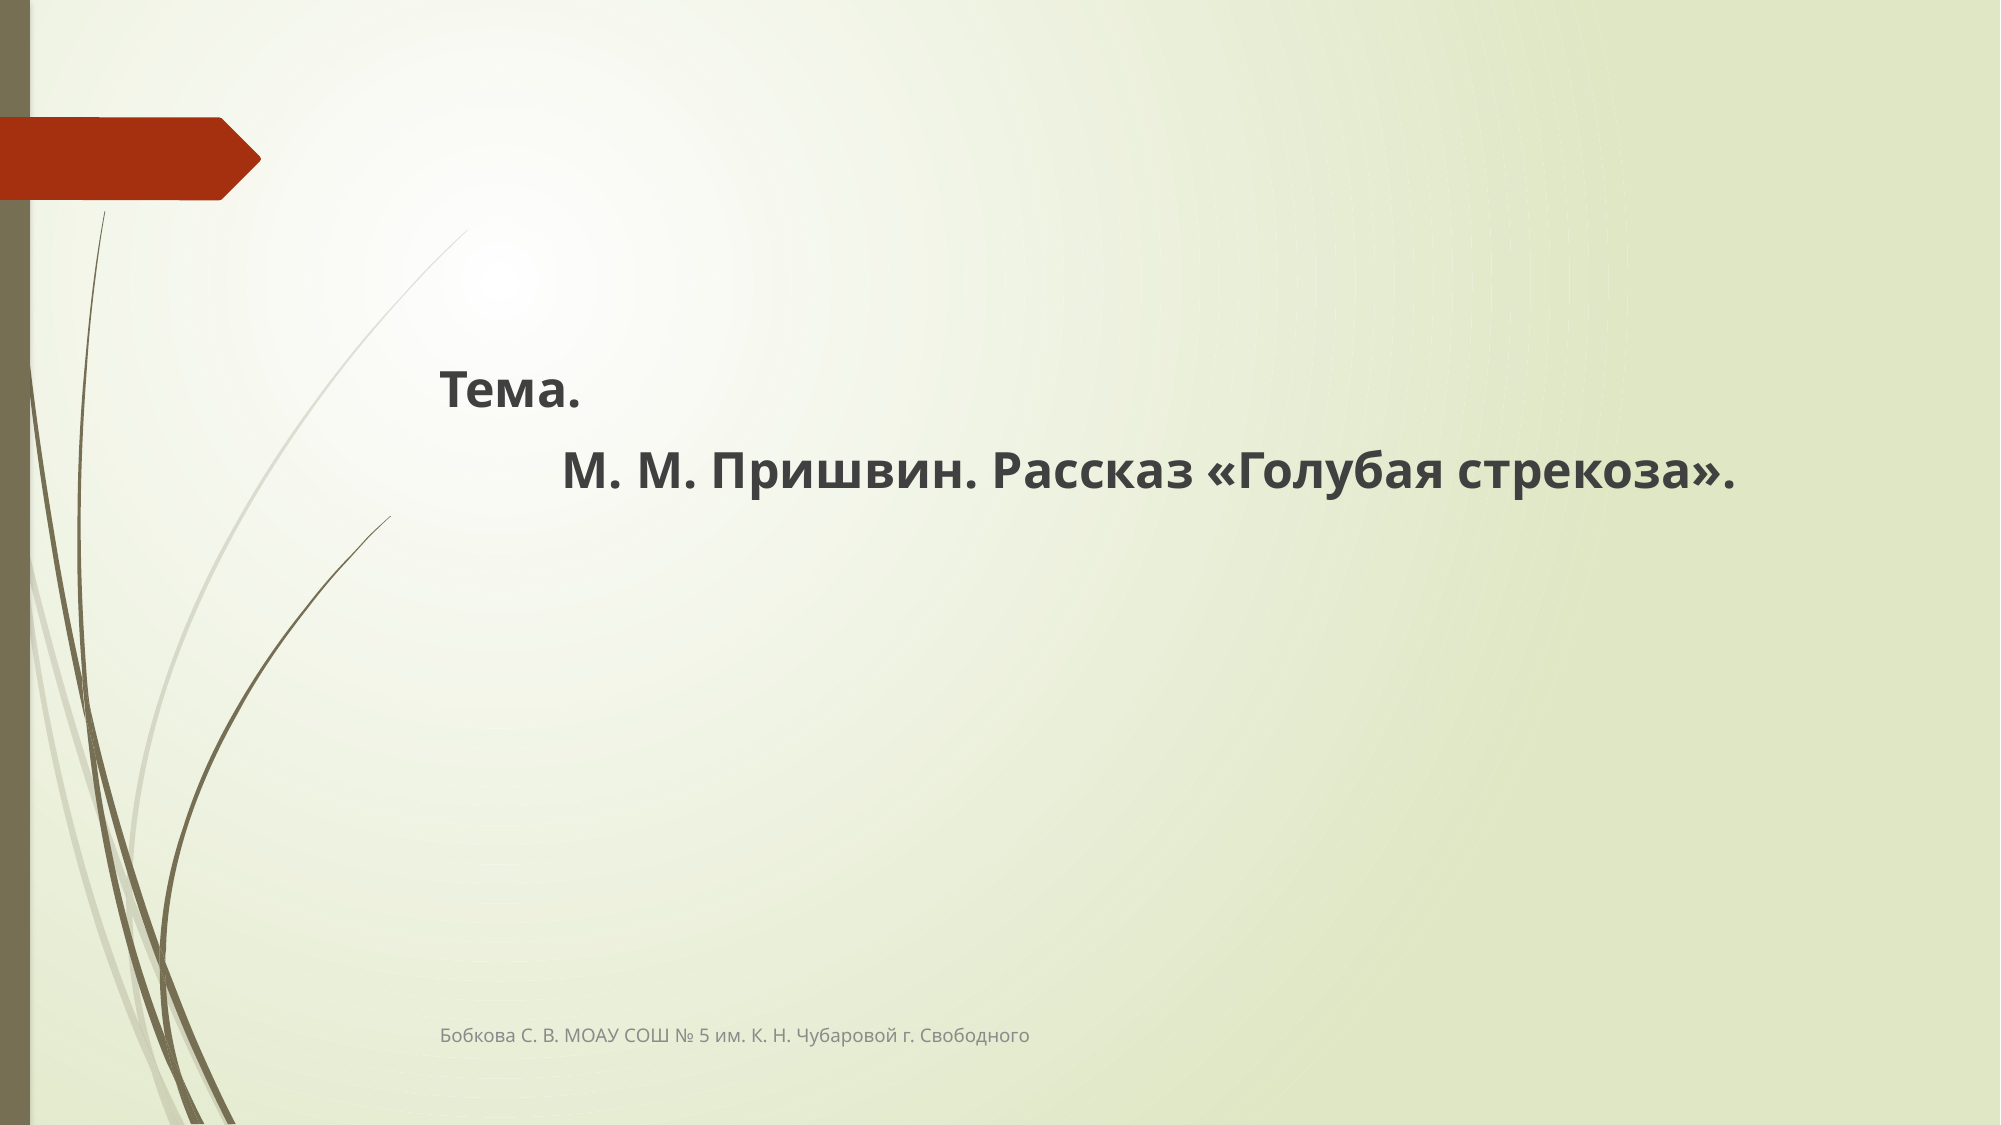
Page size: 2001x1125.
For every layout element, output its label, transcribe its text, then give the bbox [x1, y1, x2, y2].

footer Бобкова С. В. МОАУ СОШ № 5 им. К. Н. Чубаровой г. Свободного [424, 1006, 1675, 1067]
list Тема. М. М. Пришвин. Рассказ «Голубая стрекоза». [424, 350, 1888, 970]
